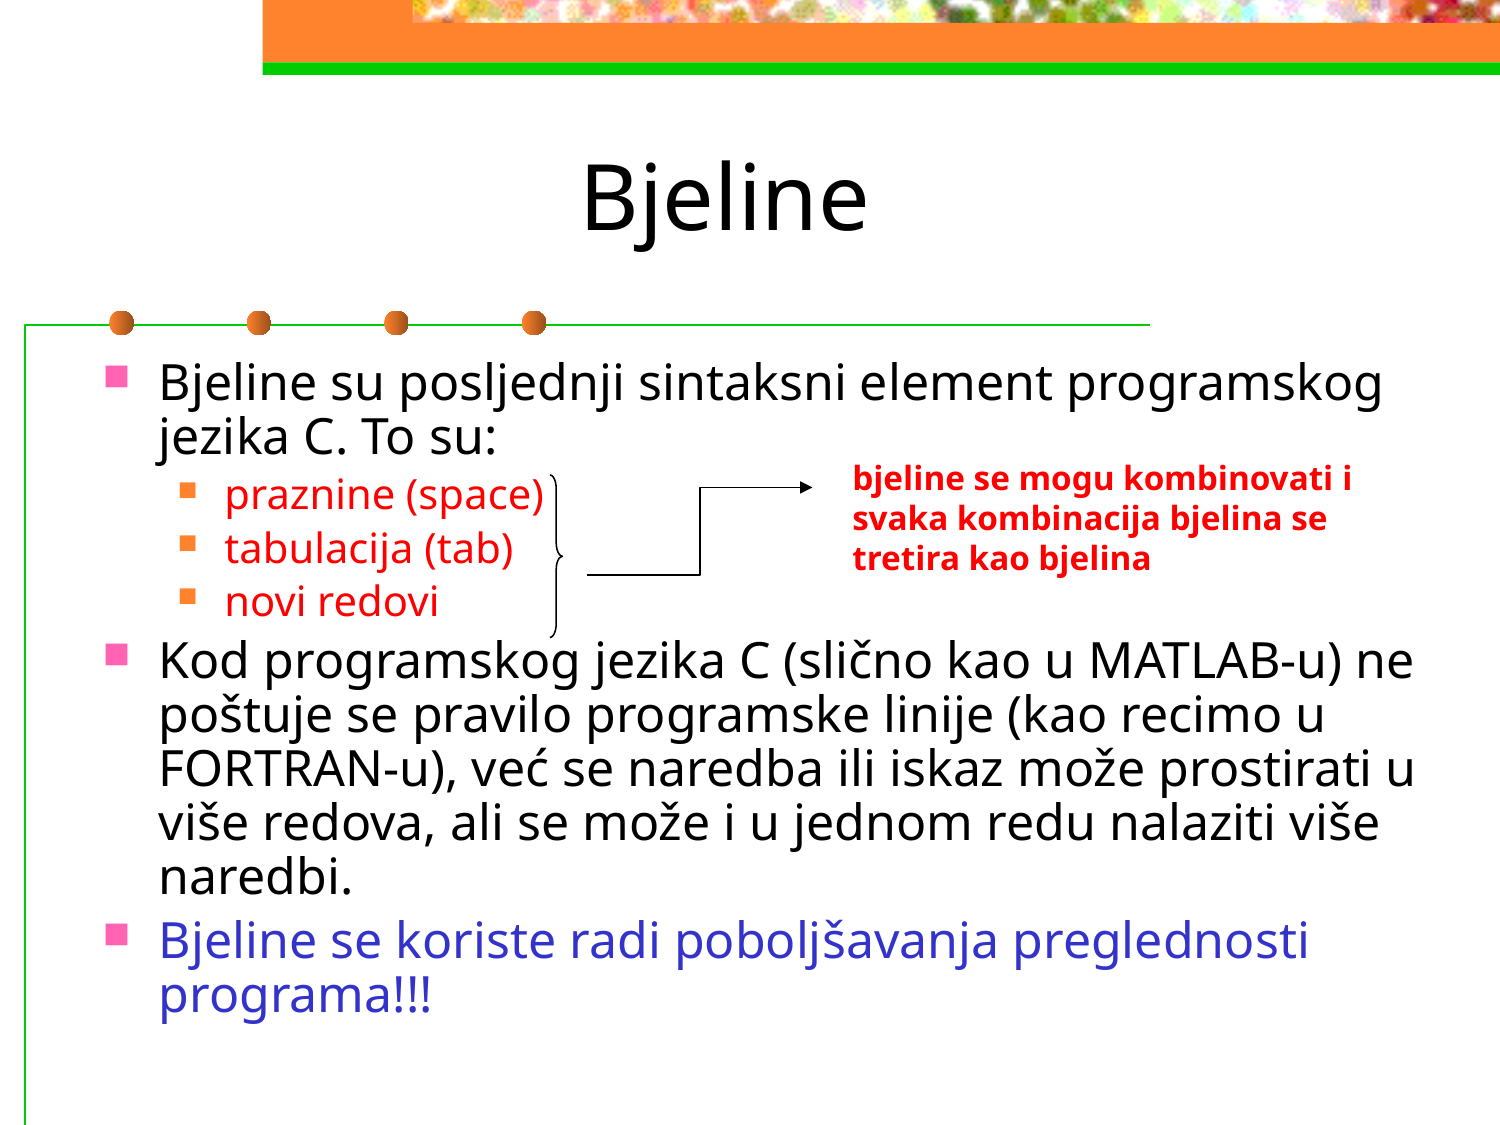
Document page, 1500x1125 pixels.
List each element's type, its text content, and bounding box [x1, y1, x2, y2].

list Bjeline su posljednji sintaksni element programskog jezika C. To su: praznine (space) tabulacija (tab) novi redovi Kod programskog jezika C (slično kao u MATLAB-u) ne poštuje se pravilo programske linije (kao recimo u FORTRAN-u), već se naredba ili iskaz može prostirati u više redova, ali se može i u jednom redu nalaziti više naredbi. Bjeline se koriste radi poboljšavanja preglednosti programa!!! [87, 350, 1447, 1088]
picture [412, 0, 1500, 23]
title Bjeline [87, 99, 1363, 288]
text_box [587, 481, 813, 576]
text_box bjeline se mogu kombinovati i svaka kombinacija bjelina se tretira kao bjelina [837, 449, 1375, 585]
text_box [549, 474, 563, 638]
